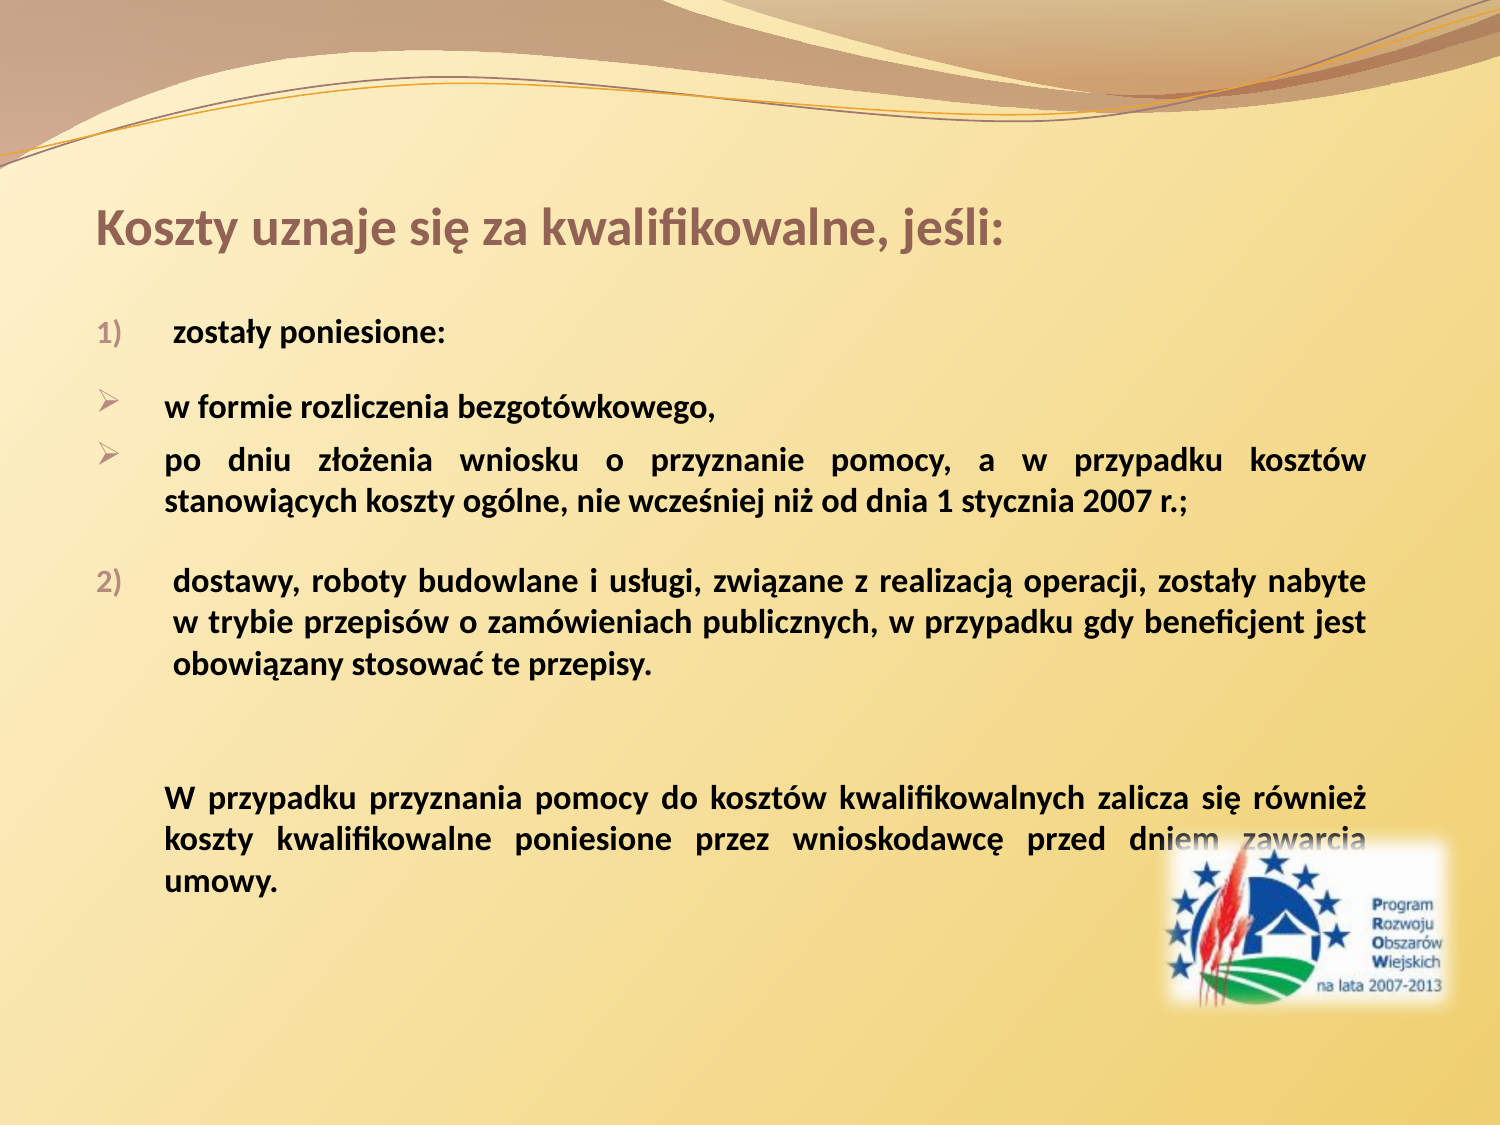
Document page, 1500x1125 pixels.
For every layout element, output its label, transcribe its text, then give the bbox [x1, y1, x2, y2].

picture [1151, 822, 1465, 1021]
table_cell powyżej 25% i nie więcej niż 50% [1144, 823, 1151, 918]
list Koszty uznaje się za kwalifikowalne, jeśli: zostały poniesione: w formie rozliczenia bezgotówkowego, po dniu złożenia wniosku o przyznanie pomocy, a w przypadku kosztów stanowiących koszty ogólne, nie wcześniej niż od dnia 1 stycznia 2007 r.; dostawy, roboty budowlane i usługi, związane z realizacją operacji, zostały nabyte w trybie przepisów o zamówieniach publicznych, w przypadku gdy beneficjent jest obowiązany stosować te przepisy. W przypadku przyznania pomocy do kosztów kwalifikowalnych zalicza się również koszty kwalifikowalne poniesione przez wnioskodawcę przed dniem zawarcia umowy. [88, 184, 1377, 918]
